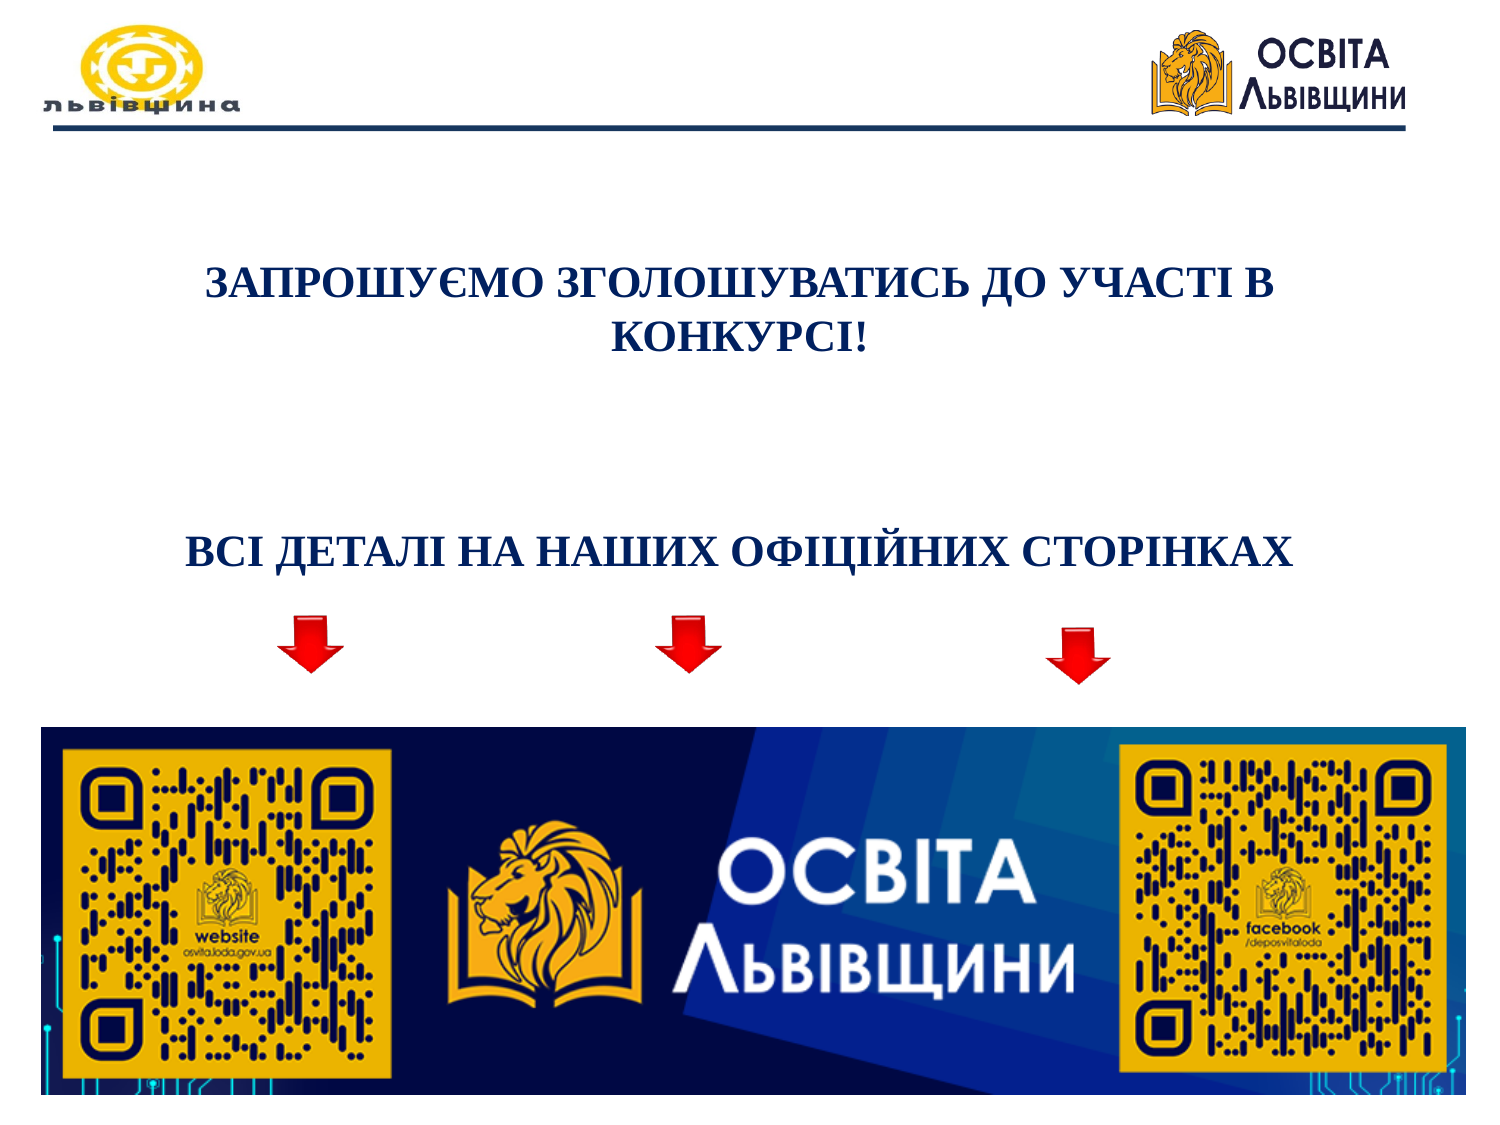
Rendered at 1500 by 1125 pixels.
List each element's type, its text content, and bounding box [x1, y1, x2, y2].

title ЗАПРОШУЄМО ЗГОЛОШУВАТИСЬ ДО УЧАСТІ В КОНКУРСІ! ВСІ ДЕТАЛІ НА НАШИХ ОФІЦІЙНИХ СТОРІНКАХ [64, 243, 1415, 585]
picture [29, 0, 255, 156]
picture [655, 609, 724, 678]
picture [1151, 30, 1418, 116]
picture [277, 609, 346, 678]
picture [41, 727, 1467, 1096]
text_box [259, 125, 1406, 132]
picture [1045, 621, 1114, 690]
